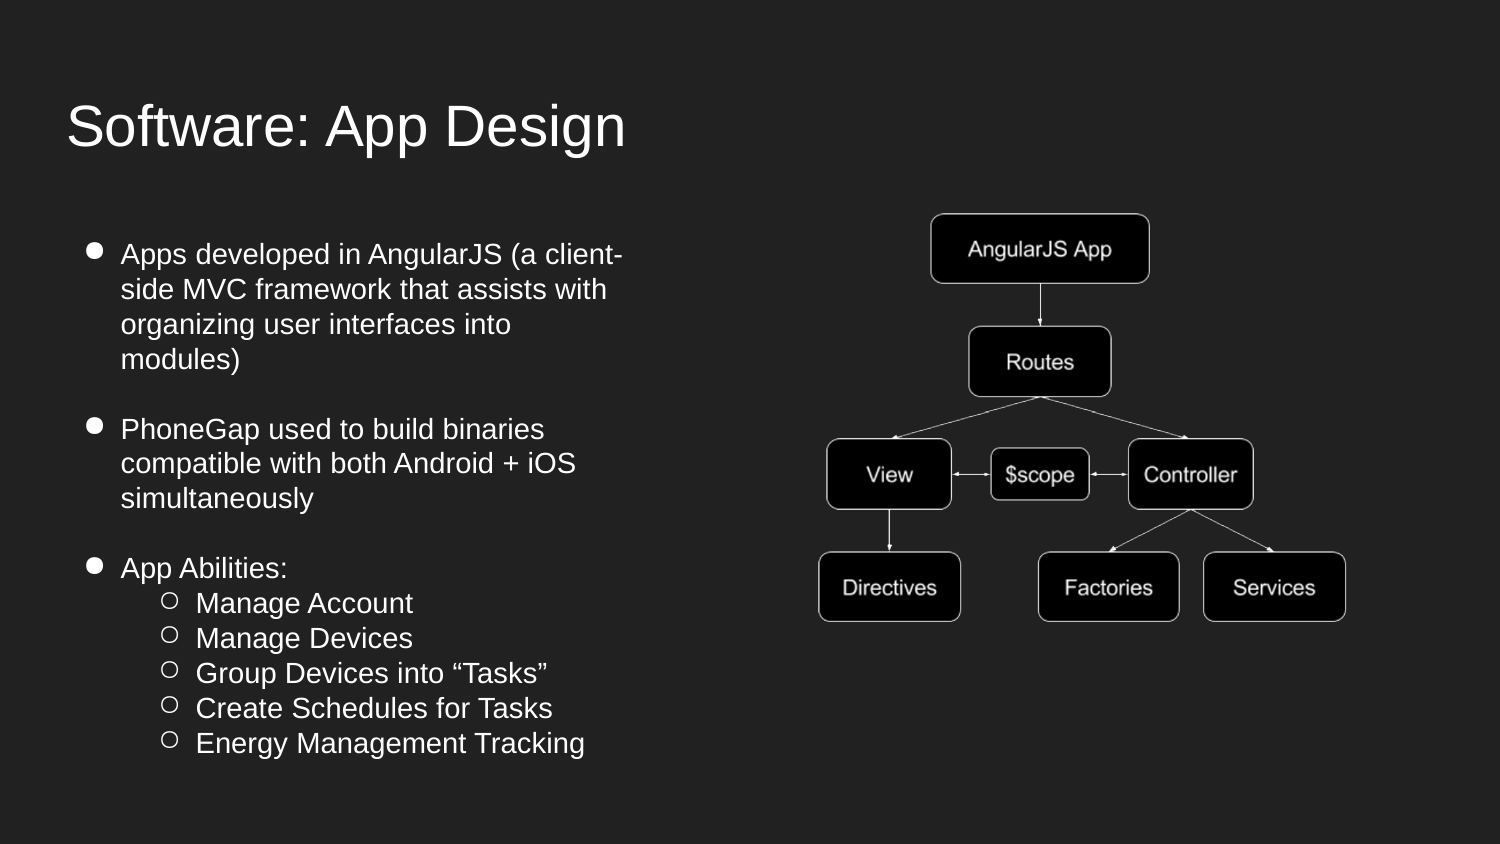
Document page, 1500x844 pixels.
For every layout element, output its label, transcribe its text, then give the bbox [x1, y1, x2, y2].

picture [722, 191, 1473, 630]
text_box Apps developed in AngularJS (a client-side MVC framework that assists with organizing user interfaces into modules) PhoneGap used to build binaries compatible with both Android + iOS simultaneously App Abilities: Manage Account Manage Devices Group Devices into “Tasks” Create Schedules for Tasks Energy Management Tracking [30, 220, 651, 776]
title Software: App Design [51, 72, 1449, 167]
